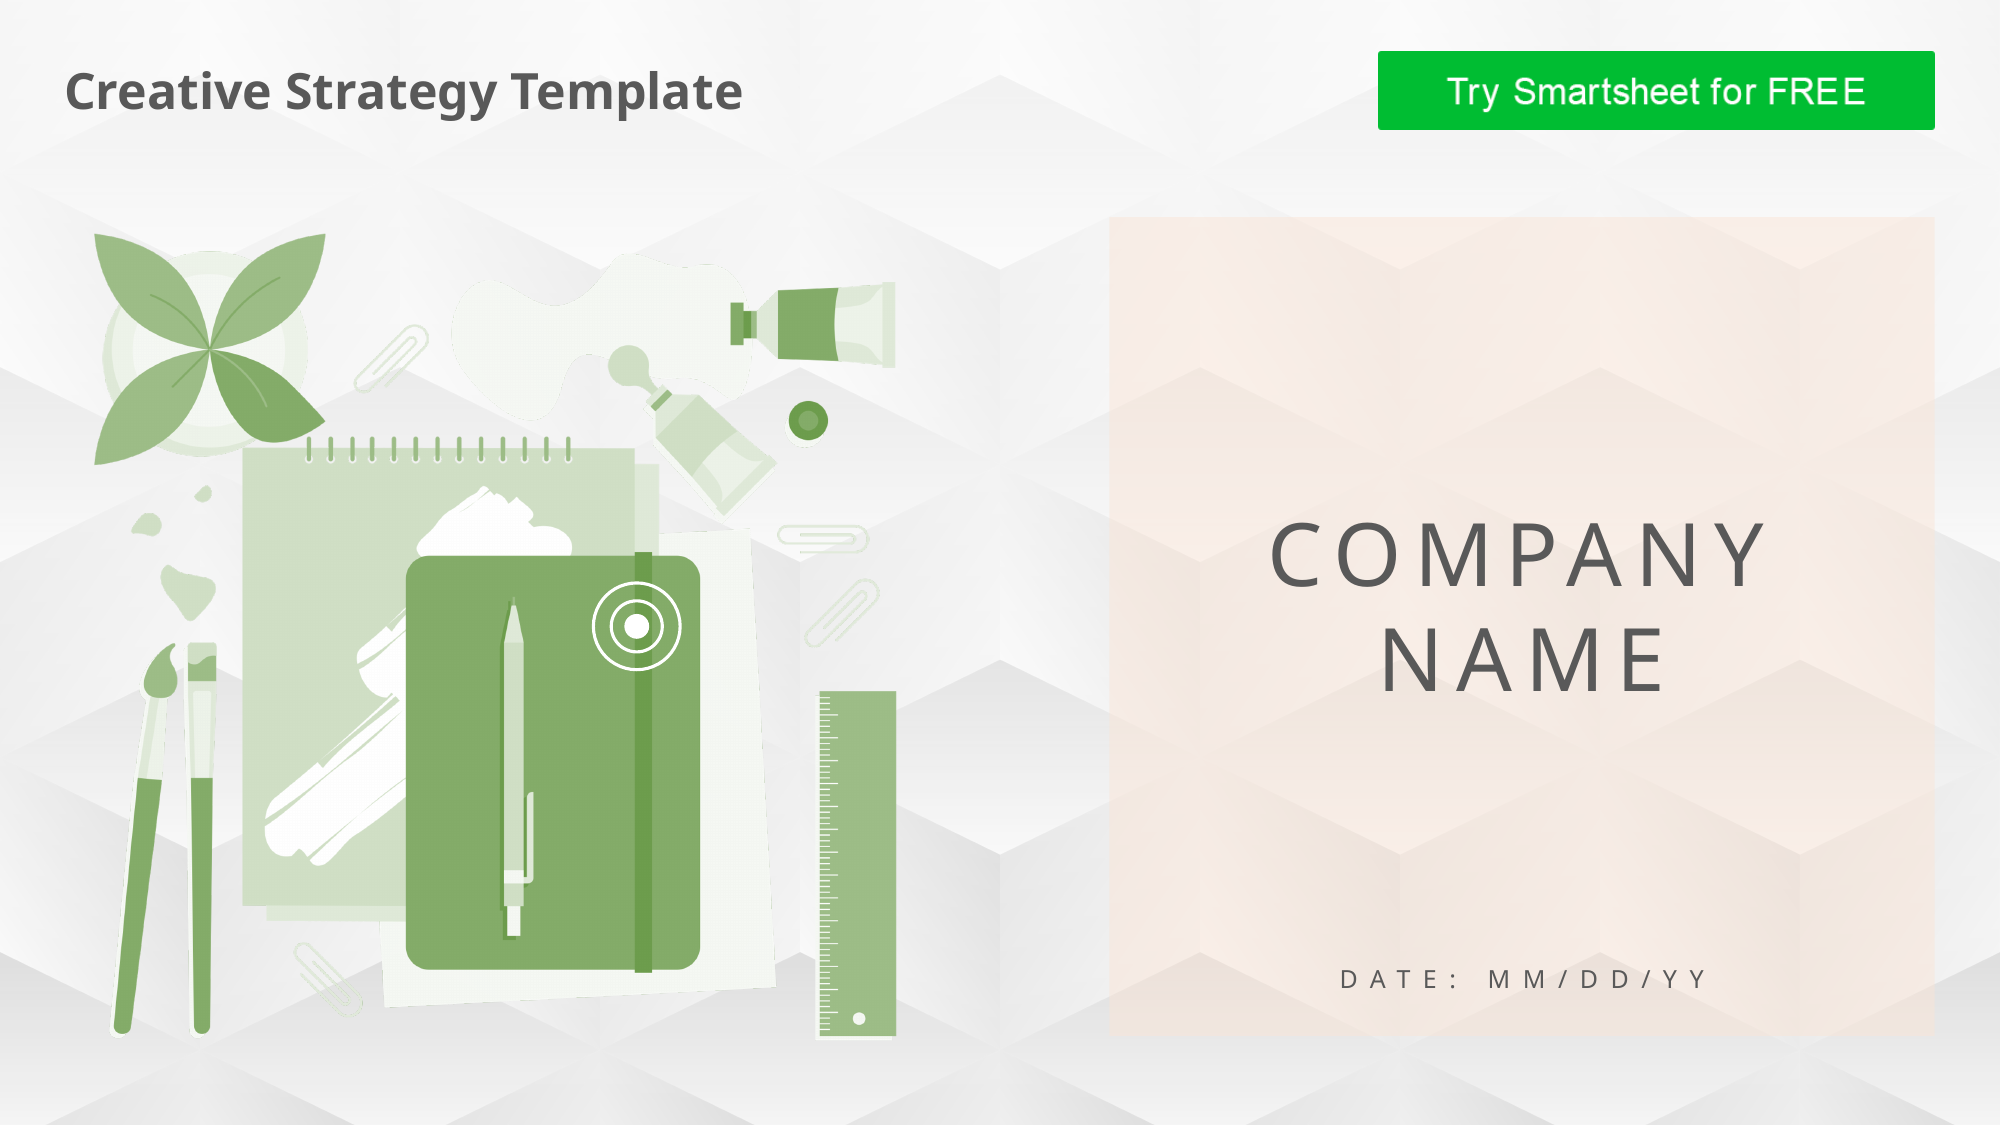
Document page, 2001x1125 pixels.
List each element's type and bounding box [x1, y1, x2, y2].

picture [0, 0, 2000, 1125]
text_box [0, 103, 1018, 1125]
